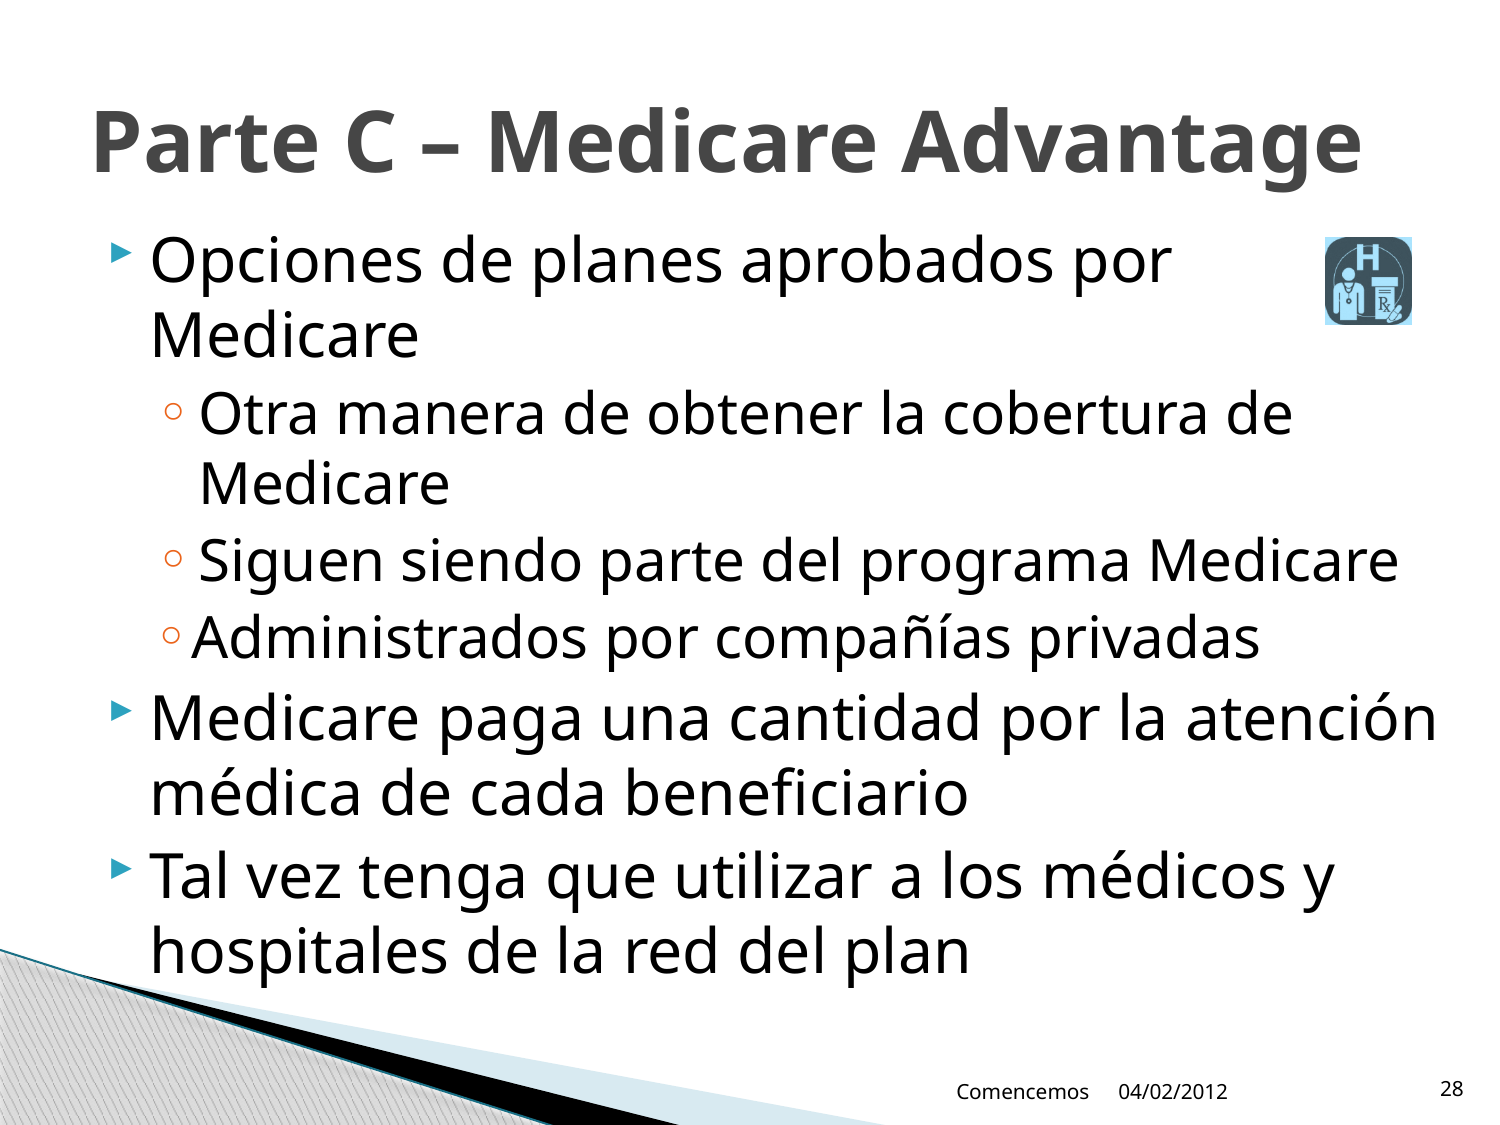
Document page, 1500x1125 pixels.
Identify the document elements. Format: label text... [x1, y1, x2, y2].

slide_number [1105, 1051, 1418, 1112]
footer Comencemos [718, 1051, 1105, 1112]
slide_number 28 [1418, 1051, 1479, 1112]
picture [1324, 237, 1413, 325]
list Opciones de planes aprobados por Medicare Otra manera de obtener la cobertura de Medicare Siguen siendo parte del programa Medicare Administrados por compañías privadas Medicare paga una cantidad por la atención médica de cada beneficiario Tal vez tenga que utilizar a los médicos y hospitales de la red del plan [75, 212, 1463, 986]
title Parte C – Medicare Advantage [75, 45, 1425, 233]
